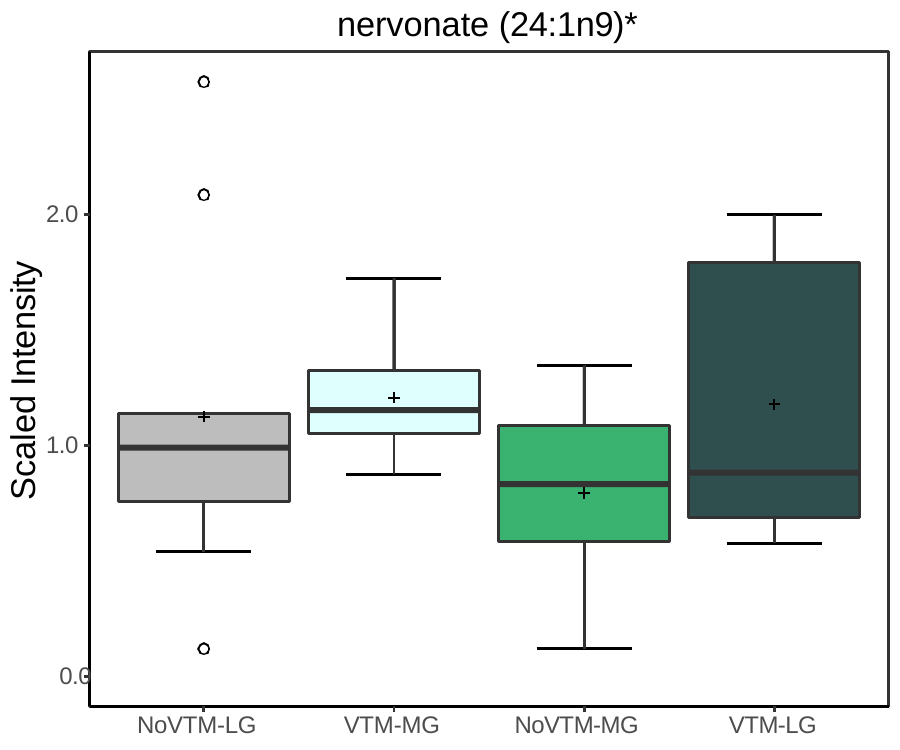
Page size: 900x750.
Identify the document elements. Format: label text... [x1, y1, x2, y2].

text_box VTM-MG [341, 721, 463, 738]
text_box Scaled Intensity [1, 256, 45, 503]
text_box VTM-LG [726, 721, 822, 738]
slide_number NoVTM-LG [134, 721, 275, 750]
text_box NoVTM-MG [512, 721, 653, 738]
text_box nervonate (24:1n9)* [335, 0, 643, 44]
text_box 2.0 [44, 196, 78, 228]
text_box 1.0 [45, 427, 78, 459]
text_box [83, 50, 891, 713]
footer 0.0 [57, 661, 95, 750]
